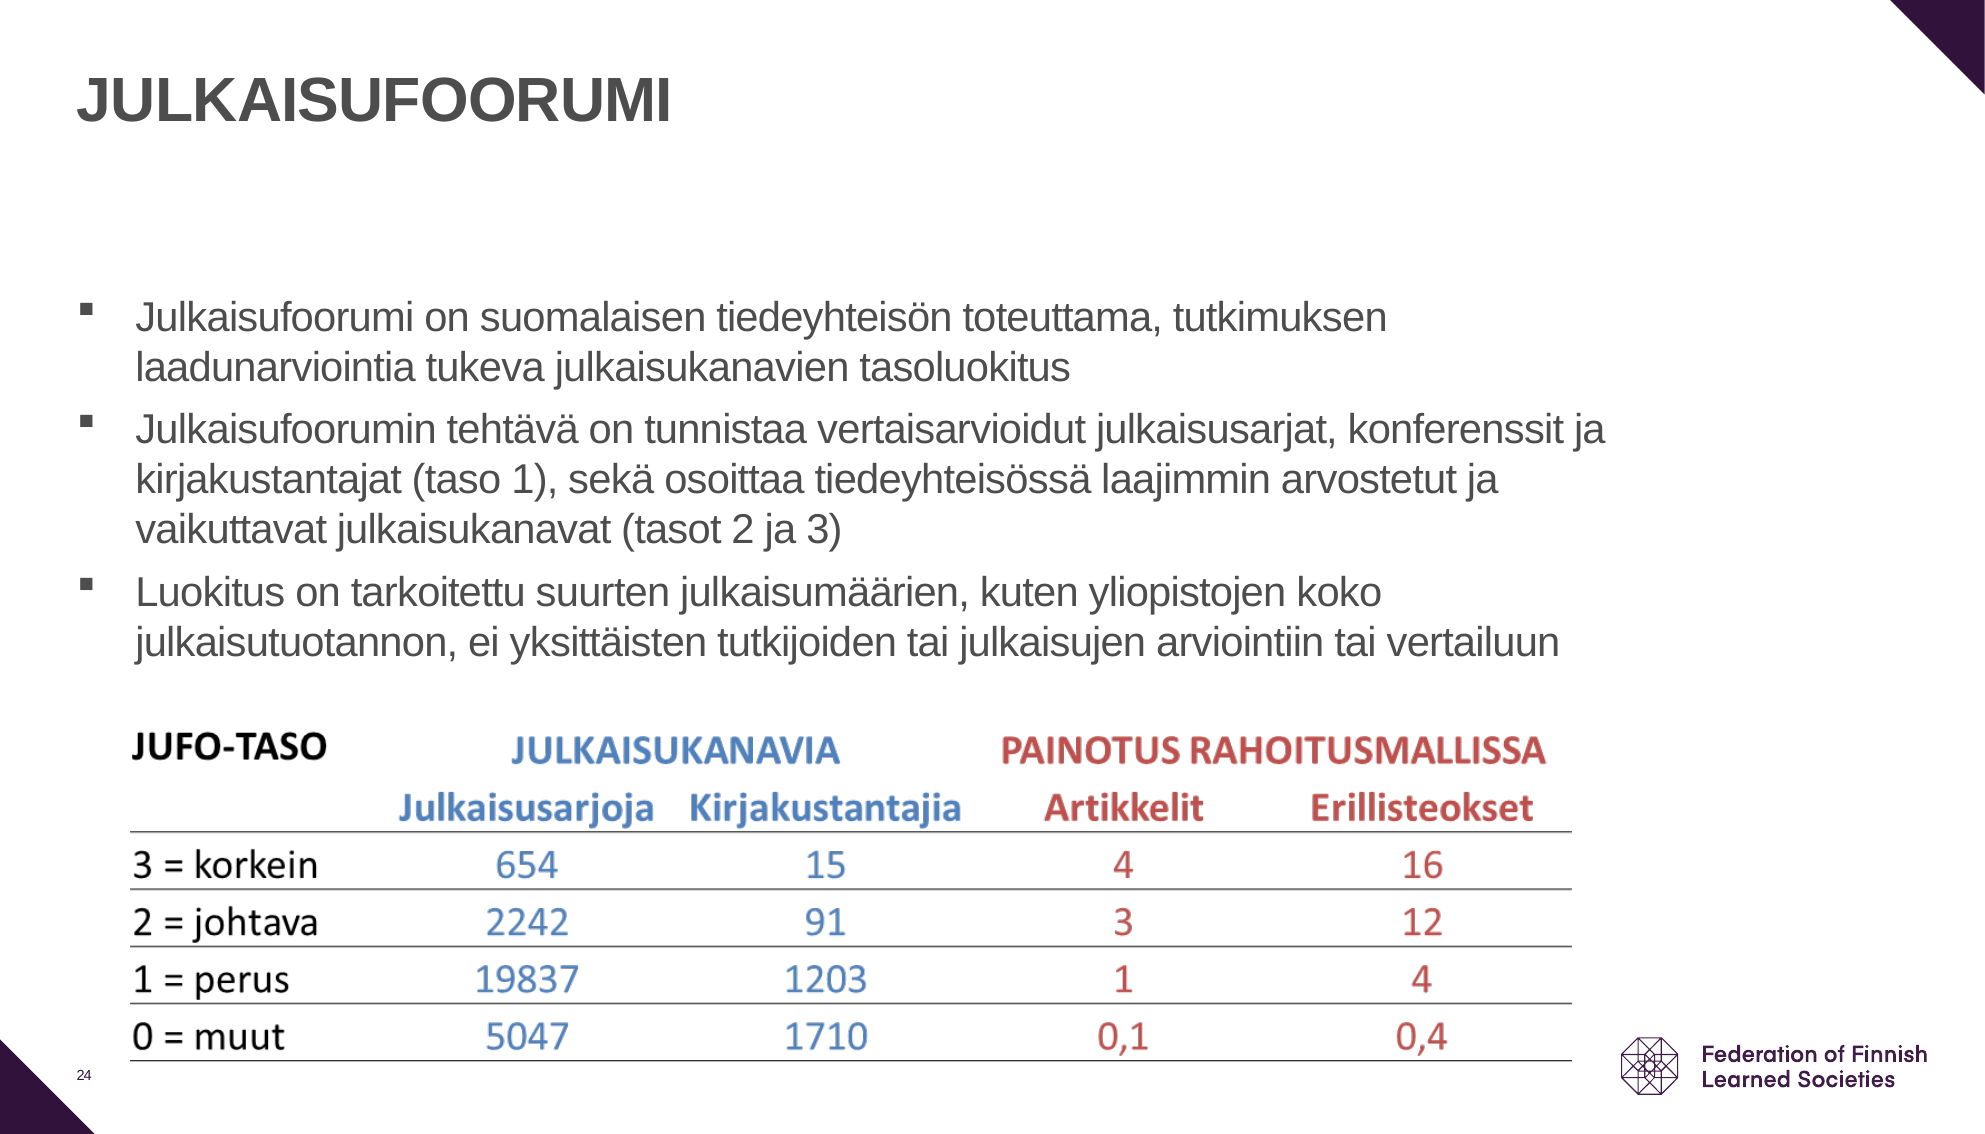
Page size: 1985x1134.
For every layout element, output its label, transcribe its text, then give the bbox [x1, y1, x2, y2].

slide_number 24 [70, 1063, 124, 1087]
title JULKAISUFOORUMI [70, 59, 1914, 235]
list Julkaisufoorumi on suomalaisen tiedeyhteisön toteuttama, tutkimuksen laadunarviointia tukeva julkaisukanavien tasoluokitus Julkaisufoorumin tehtävä on tunnistaa vertaisarvioidut julkaisusarjat, konferenssit ja kirjakustantajat (taso 1), sekä osoittaa tiedeyhteisössä laajimmin arvostetut ja vaikuttavat julkaisukanavat (tasot 2 ja 3) Luokitus on tarkoitettu suurten julkaisumäärien, kuten yliopistojen koko julkaisutuotannon, ei yksittäisten tutkijoiden tai julkaisujen arviointiin tai vertailuun [70, 283, 1613, 1087]
picture [129, 706, 1573, 1087]
